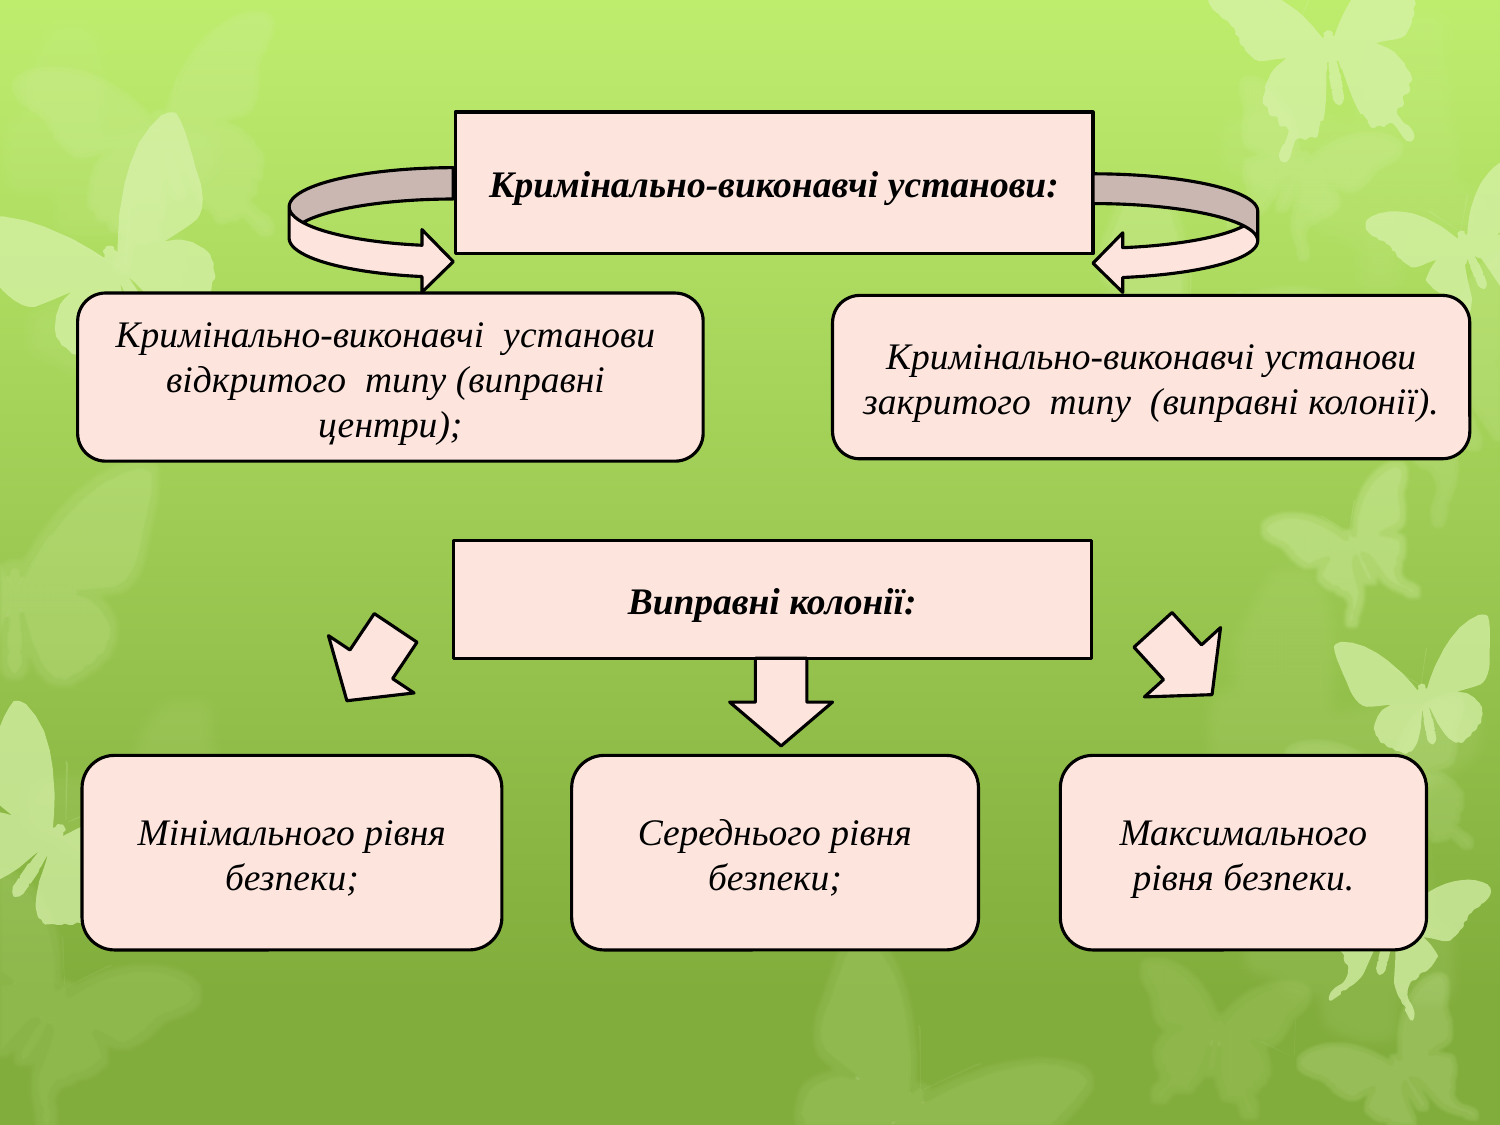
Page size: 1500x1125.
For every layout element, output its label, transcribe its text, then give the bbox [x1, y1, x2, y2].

text_box Максимального рівня безпеки. [1058, 753, 1429, 952]
text_box Кримінально-виконавчі установи: [454, 110, 1095, 255]
text_box [1132, 611, 1223, 699]
text_box Кримінально-виконавчі установи закритого типу (виправні колонії). [830, 293, 1472, 461]
text_box [326, 612, 419, 703]
text_box Кримінально-виконавчі установи відкритого типу (виправні центри); [76, 291, 705, 463]
text_box Виправні колонії: [452, 539, 1093, 660]
text_box Мінімального рівня безпеки; [80, 753, 504, 952]
text_box [728, 656, 835, 748]
text_box Середнього рівня безпеки; [570, 753, 981, 952]
text_box [1091, 172, 1260, 294]
text_box [287, 166, 455, 294]
